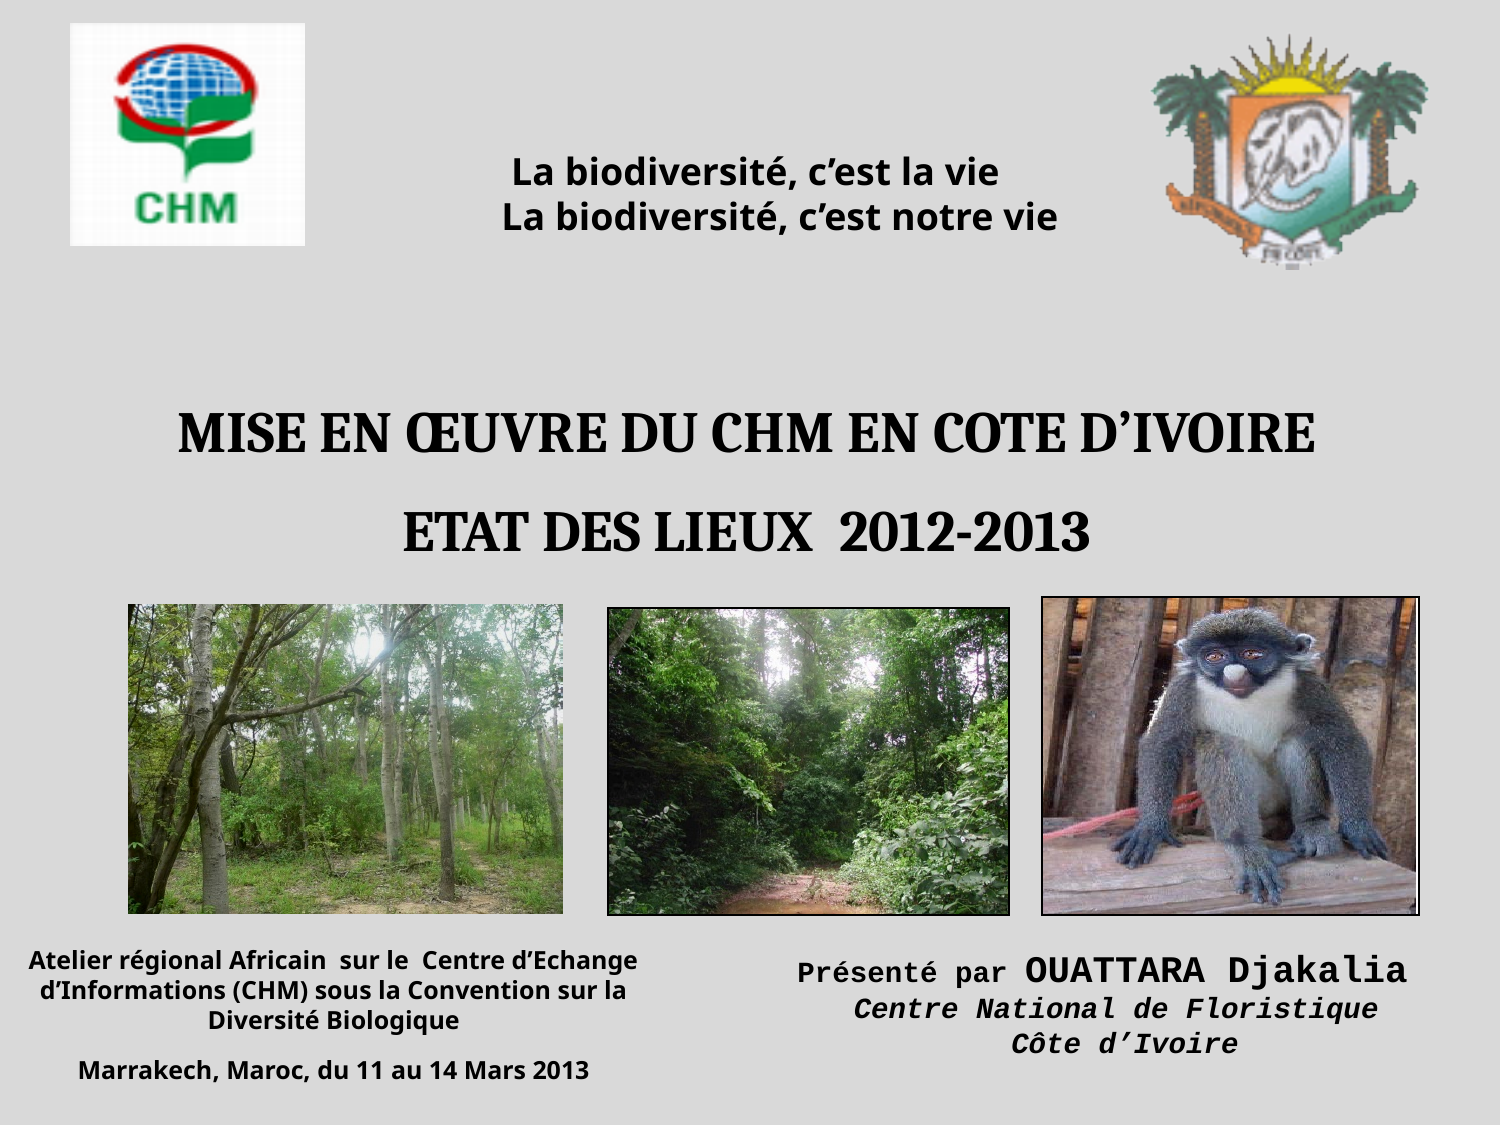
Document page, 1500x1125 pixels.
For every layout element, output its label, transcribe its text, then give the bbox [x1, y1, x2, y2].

picture [1148, 23, 1442, 270]
picture [128, 604, 563, 915]
picture [1042, 597, 1419, 915]
picture [70, 23, 305, 247]
text_box La biodiversité, c’est la vie La biodiversité, c’est notre vie [363, 140, 1143, 246]
text_box Présenté par OUATTARA Djakalia Centre National de Floristique Côte d’Ivoire [773, 937, 1477, 1068]
picture [609, 609, 1009, 915]
text_box MISE EN ŒUVRE DU CHM EN COTE D’IVOIRE ETAT DES LIEUX 2012-2013 [51, 386, 1442, 571]
text_box Atelier régional Africain sur le Centre d’Echange d’Informations (CHM) sous la Convention sur la Diversité Biologique Marrakech, Maroc, du 11 au 14 Mars 2013 [11, 937, 657, 1092]
